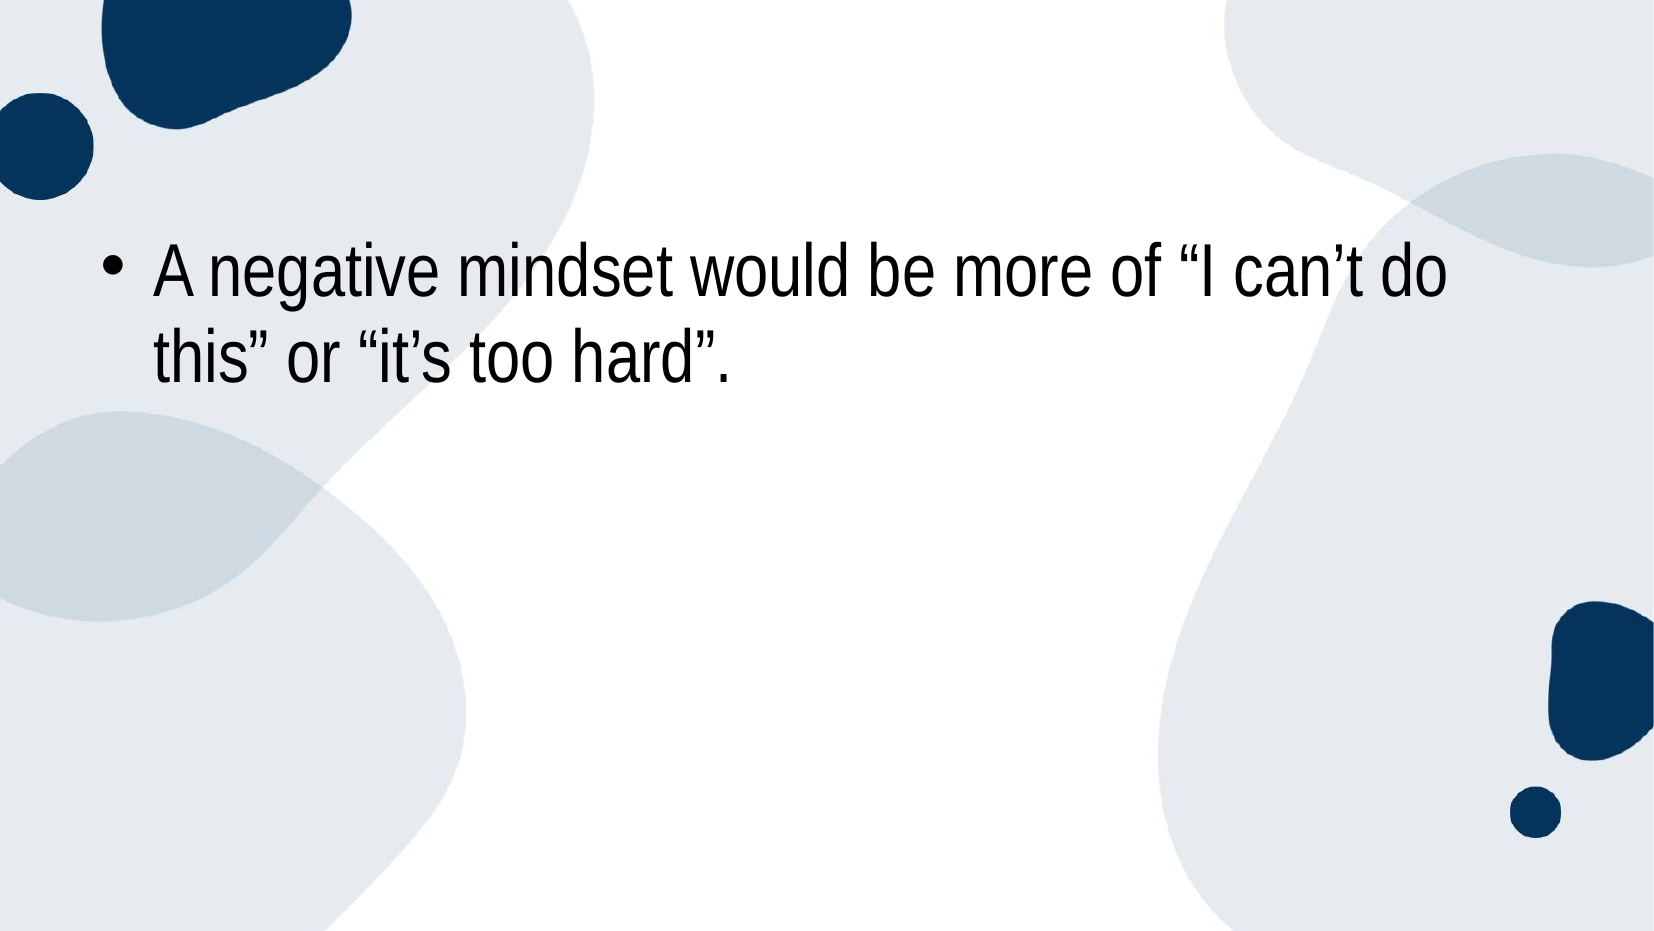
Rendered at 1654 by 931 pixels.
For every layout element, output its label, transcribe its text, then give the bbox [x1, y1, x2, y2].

picture [0, 0, 1654, 931]
list A negative mindset would be more of “I can’t do this” or “it’s too hard”. [82, 225, 1571, 705]
